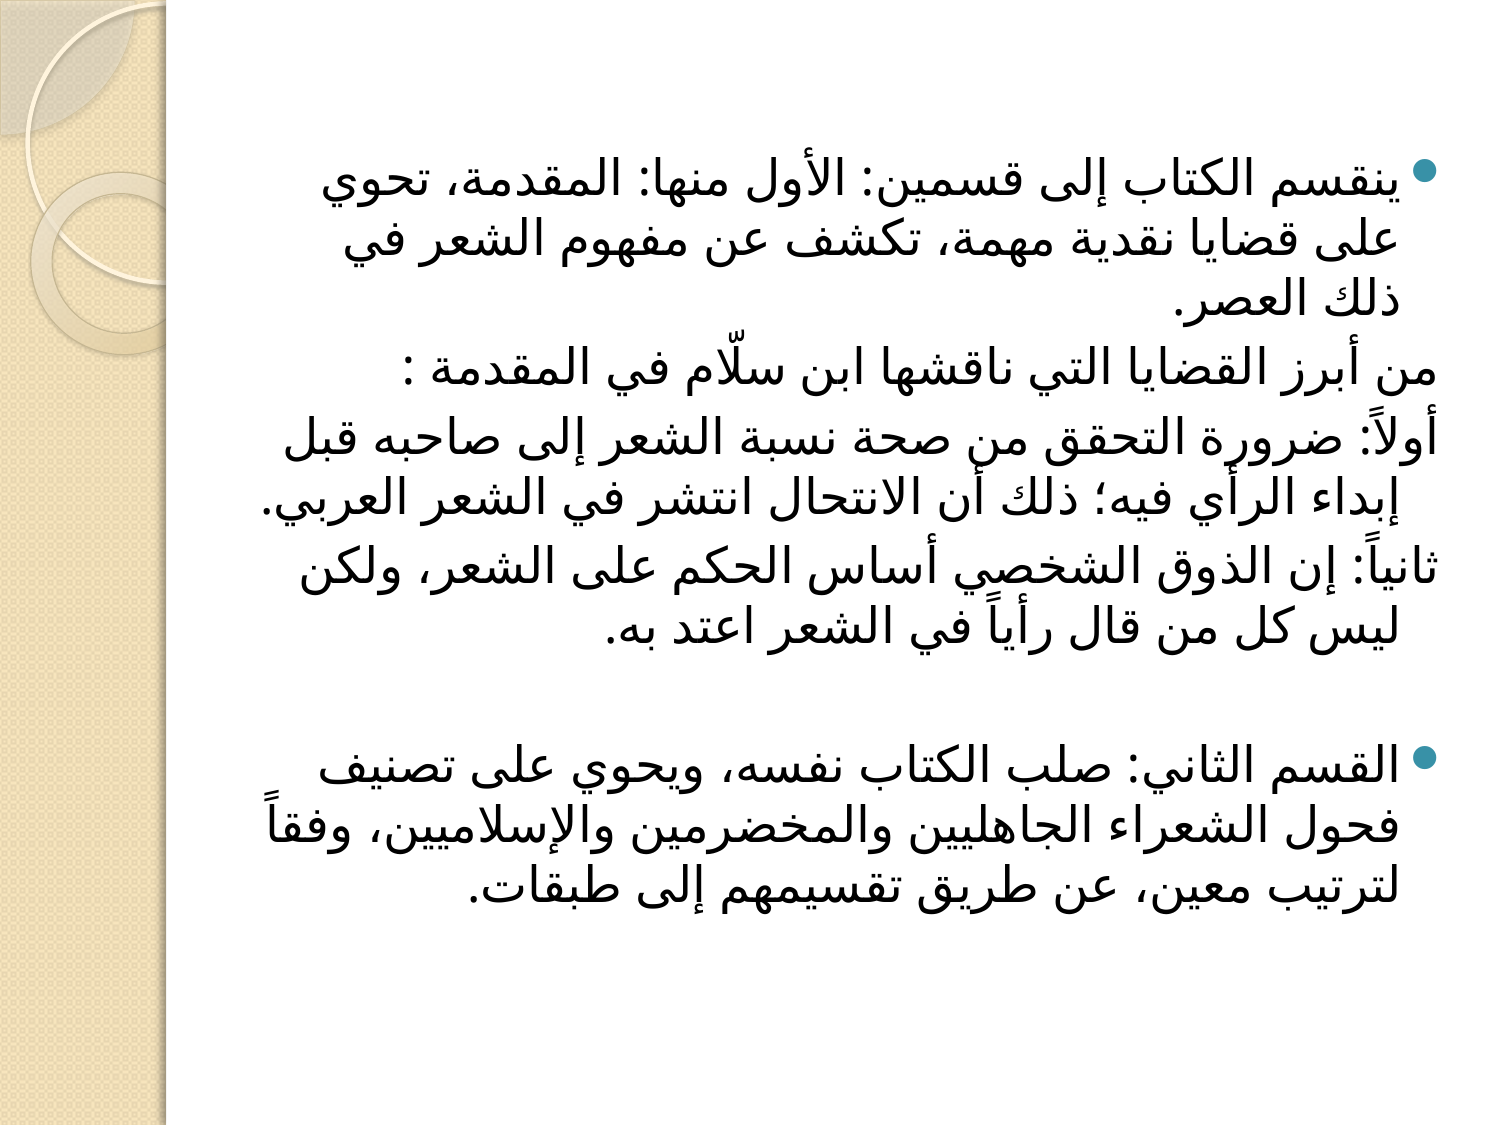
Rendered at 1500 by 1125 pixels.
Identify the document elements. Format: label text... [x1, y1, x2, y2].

list ينقسم الكتاب إلى قسمين: الأول منها: المقدمة، تحوي على قضايا نقدية مهمة، تكشف عن مفهوم الشعر في ذلك العصر. من أبرز القضايا التي ناقشها ابن سلّام في المقدمة : أولاً: ضرورة التحقق من صحة نسبة الشعر إلى صاحبه قبل إبداء الرأي فيه؛ ذلك أن الانتحال انتشر في الشعر العربي. ثانياً: إن الذوق الشخصي أساس الحكم على الشعر، ولكن ليس كل من قال رأياً في الشعر اعتد به. القسم الثاني: صلب الكتاب نفسه، ويحوي على تصنيف فحول الشعراء الجاهليين والمخضرمين والإسلاميين، وفقاً لترتيب معين، عن طريق تقسيمهم إلى طبقات. [235, 138, 1466, 926]
